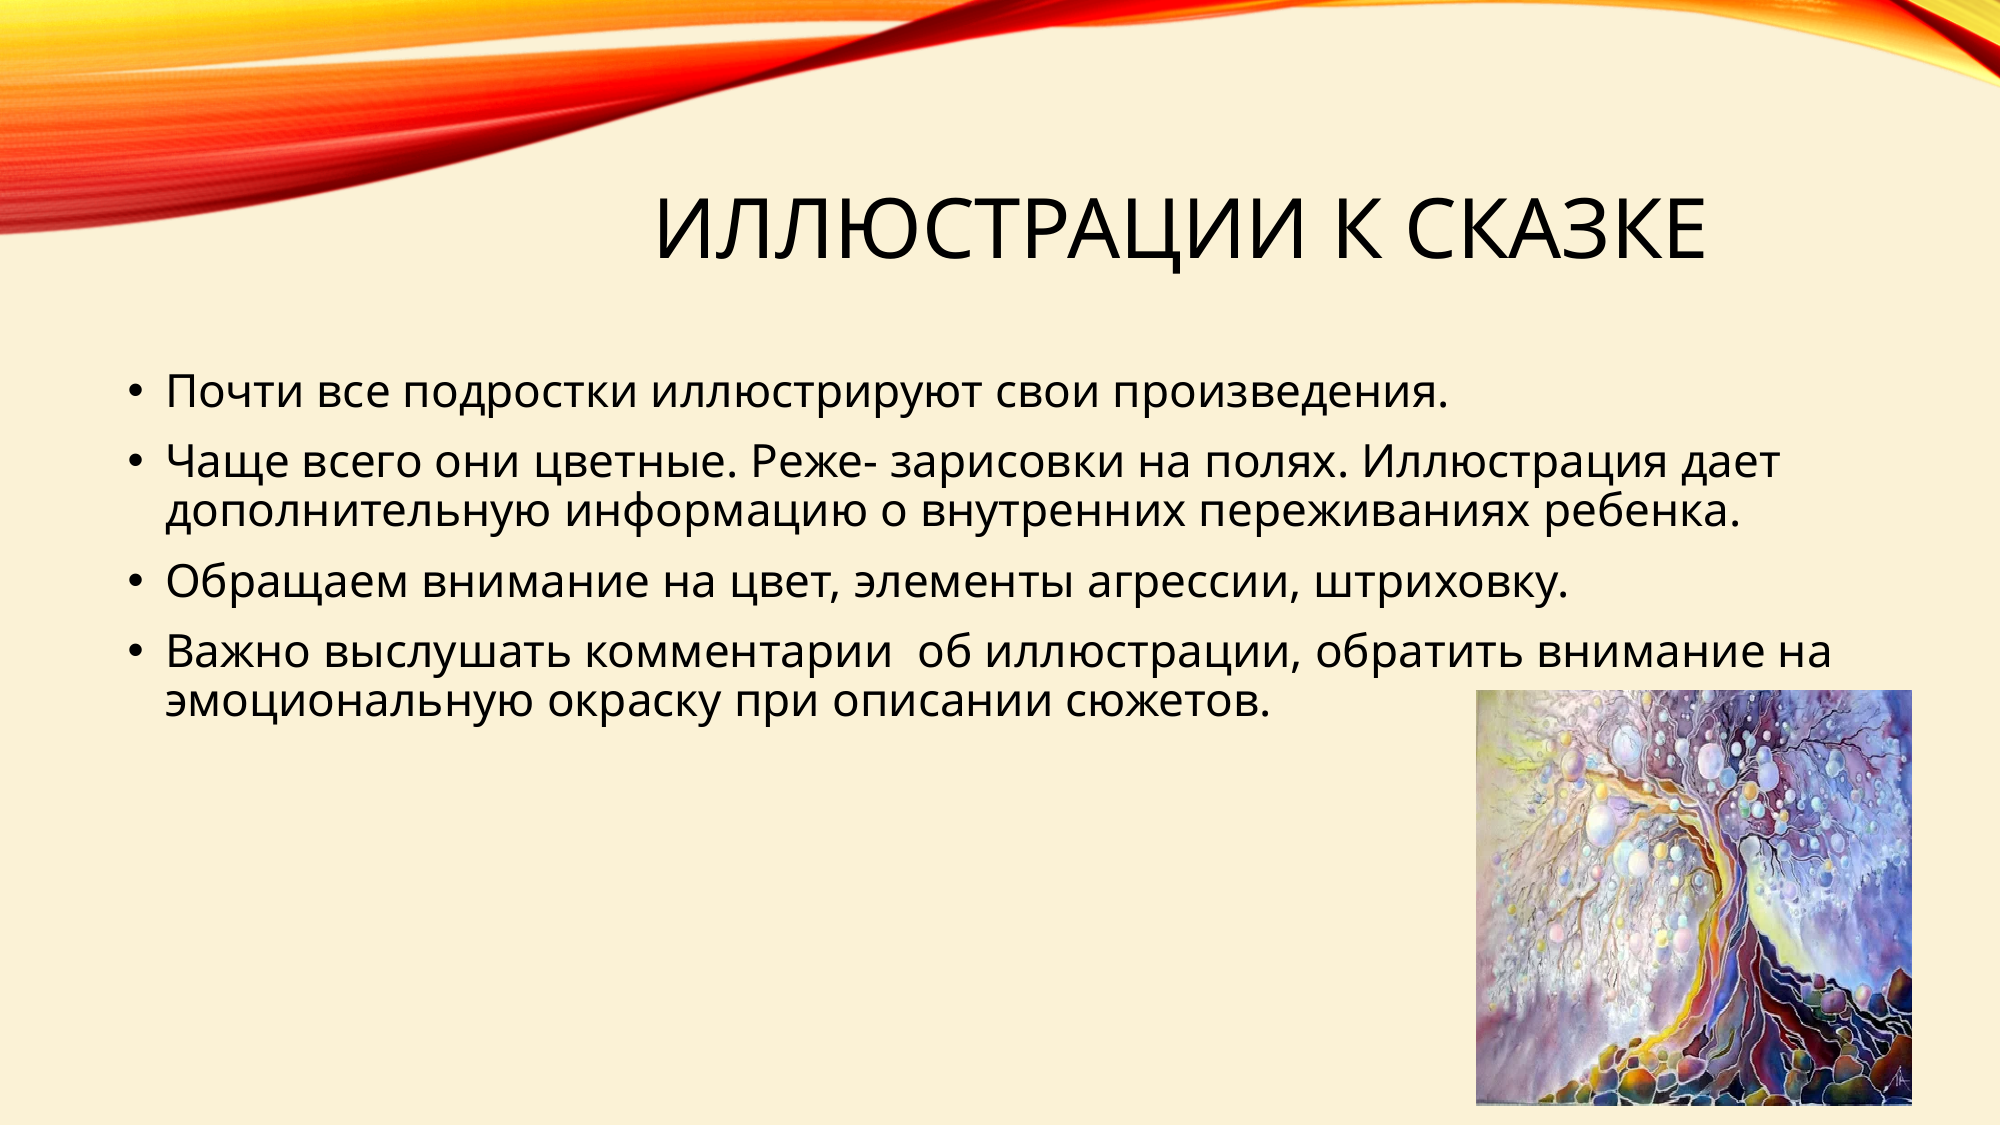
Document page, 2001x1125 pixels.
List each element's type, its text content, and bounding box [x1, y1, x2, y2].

title Иллюстрации к сказке [474, 125, 1888, 338]
list Почти все подростки иллюстрируют свои произведения. Чаще всего они цветные. Реже- зарисовки на полях. Иллюстрация дает дополнительную информацию о внутренних переживаниях ребенка. Обращаем внимание на цвет, элементы агрессии, штриховку. Важно выслушать комментарии об иллюстрации, обратить внимание на эмоциональную окраску при описании сюжетов. [112, 360, 1888, 1021]
picture [1476, 689, 1912, 1106]
picture [0, 0, 2000, 237]
